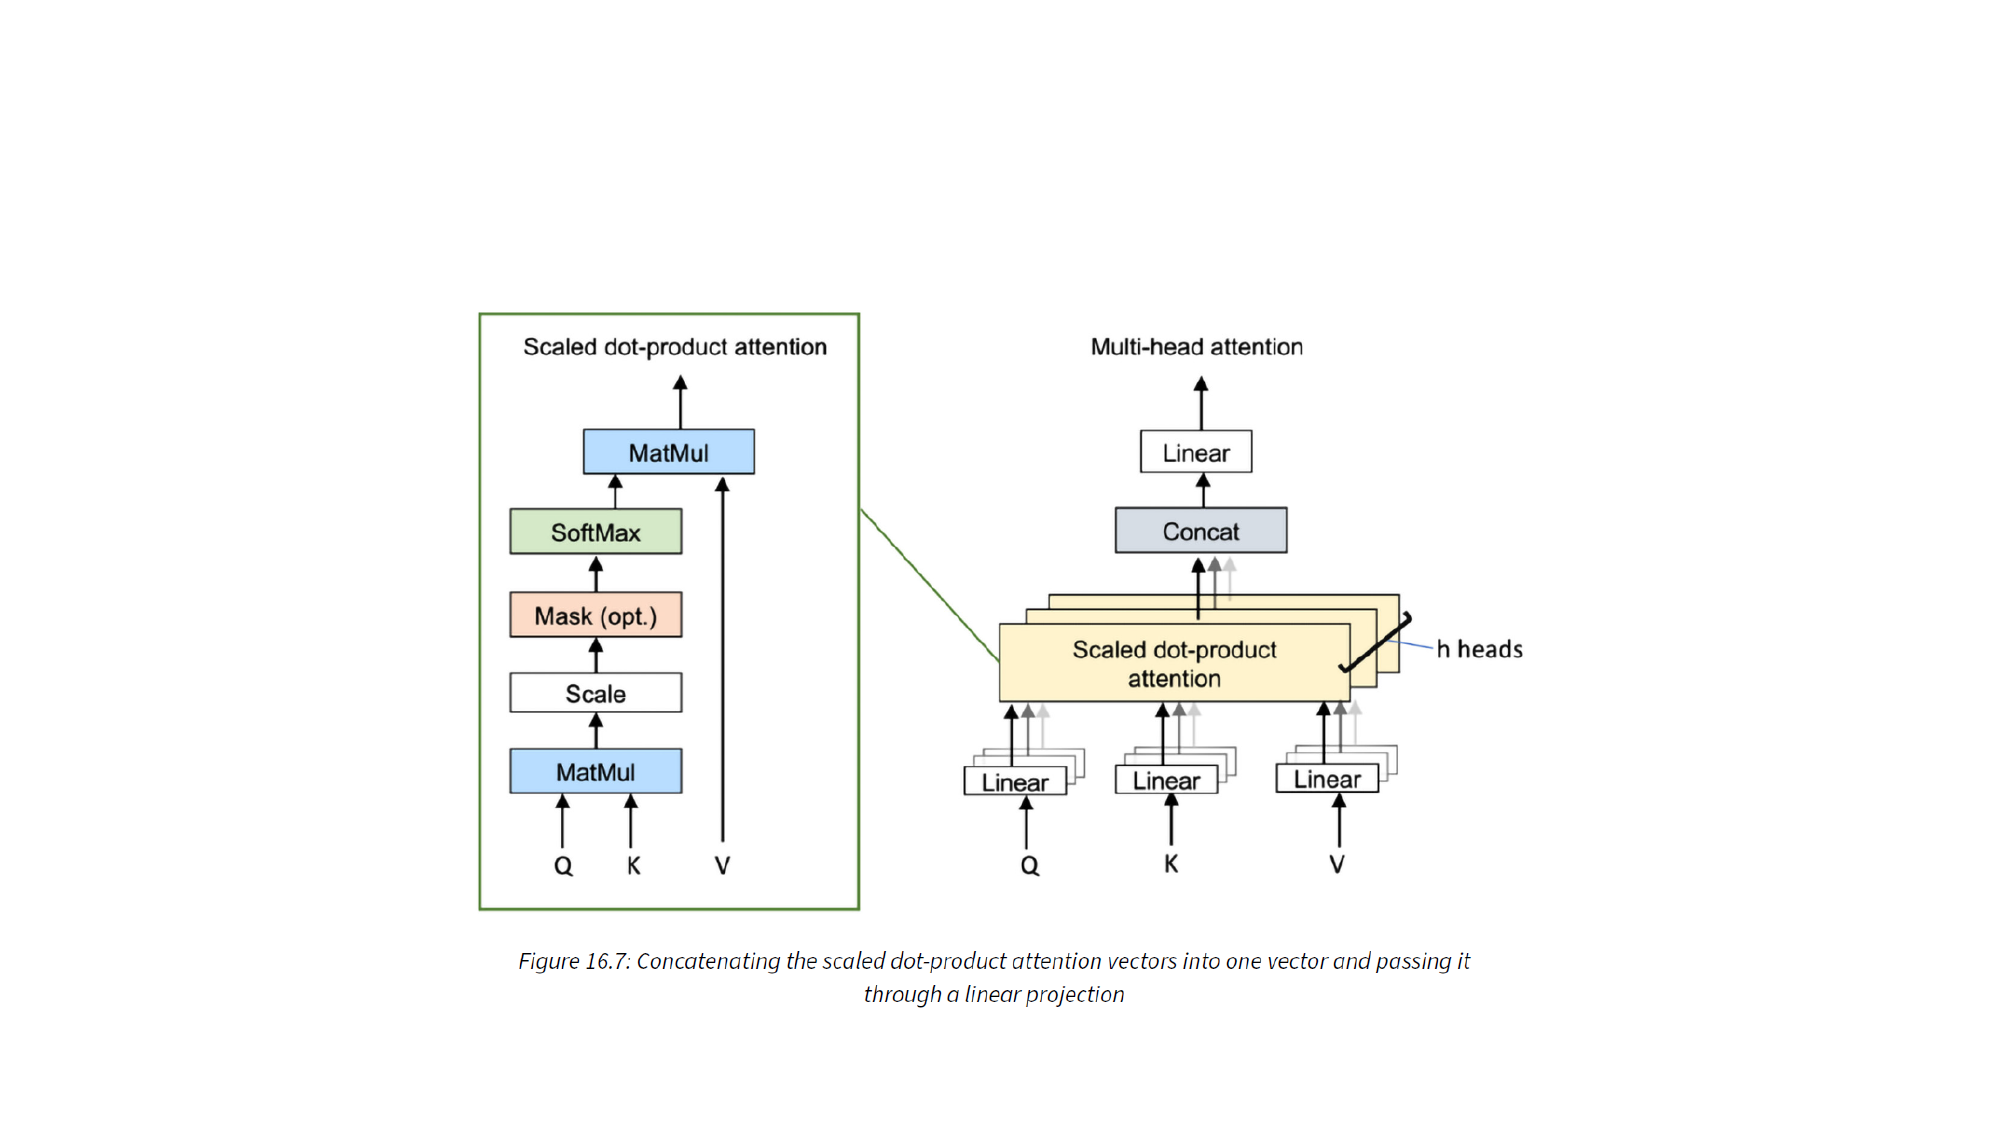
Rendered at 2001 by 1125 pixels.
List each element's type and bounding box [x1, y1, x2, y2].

list [465, 299, 1535, 1014]
